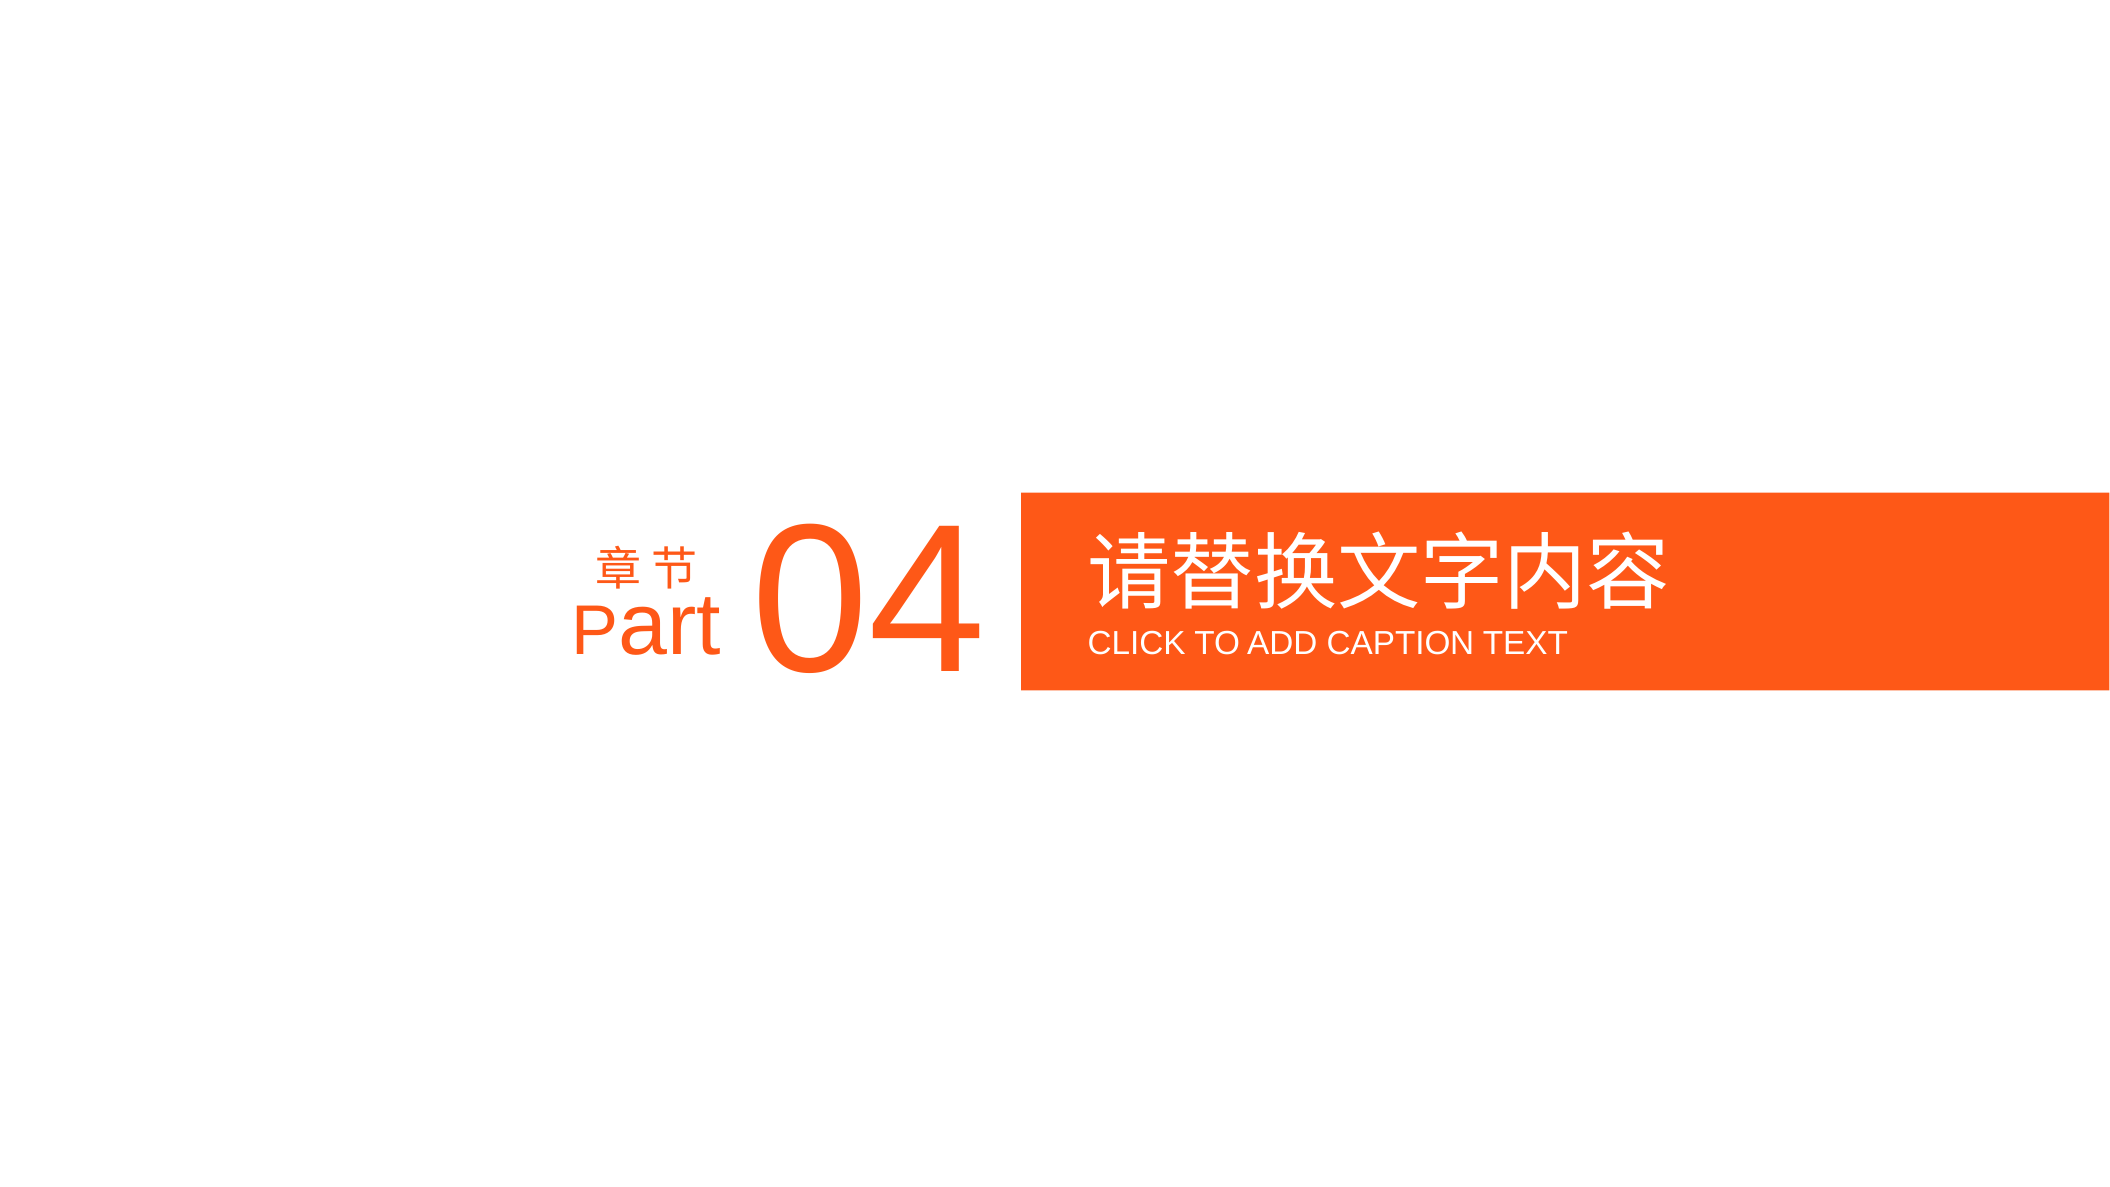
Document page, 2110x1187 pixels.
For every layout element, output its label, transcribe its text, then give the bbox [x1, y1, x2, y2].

text_box CLICK TO ADD CAPTION TEXT [1087, 625, 1787, 662]
text_box [1021, 492, 2110, 691]
text_box Part [571, 566, 722, 673]
text_box 请替换文字内容 [1087, 530, 1787, 621]
text_box 章 节 [595, 539, 698, 595]
text_box 04 [751, 460, 986, 714]
